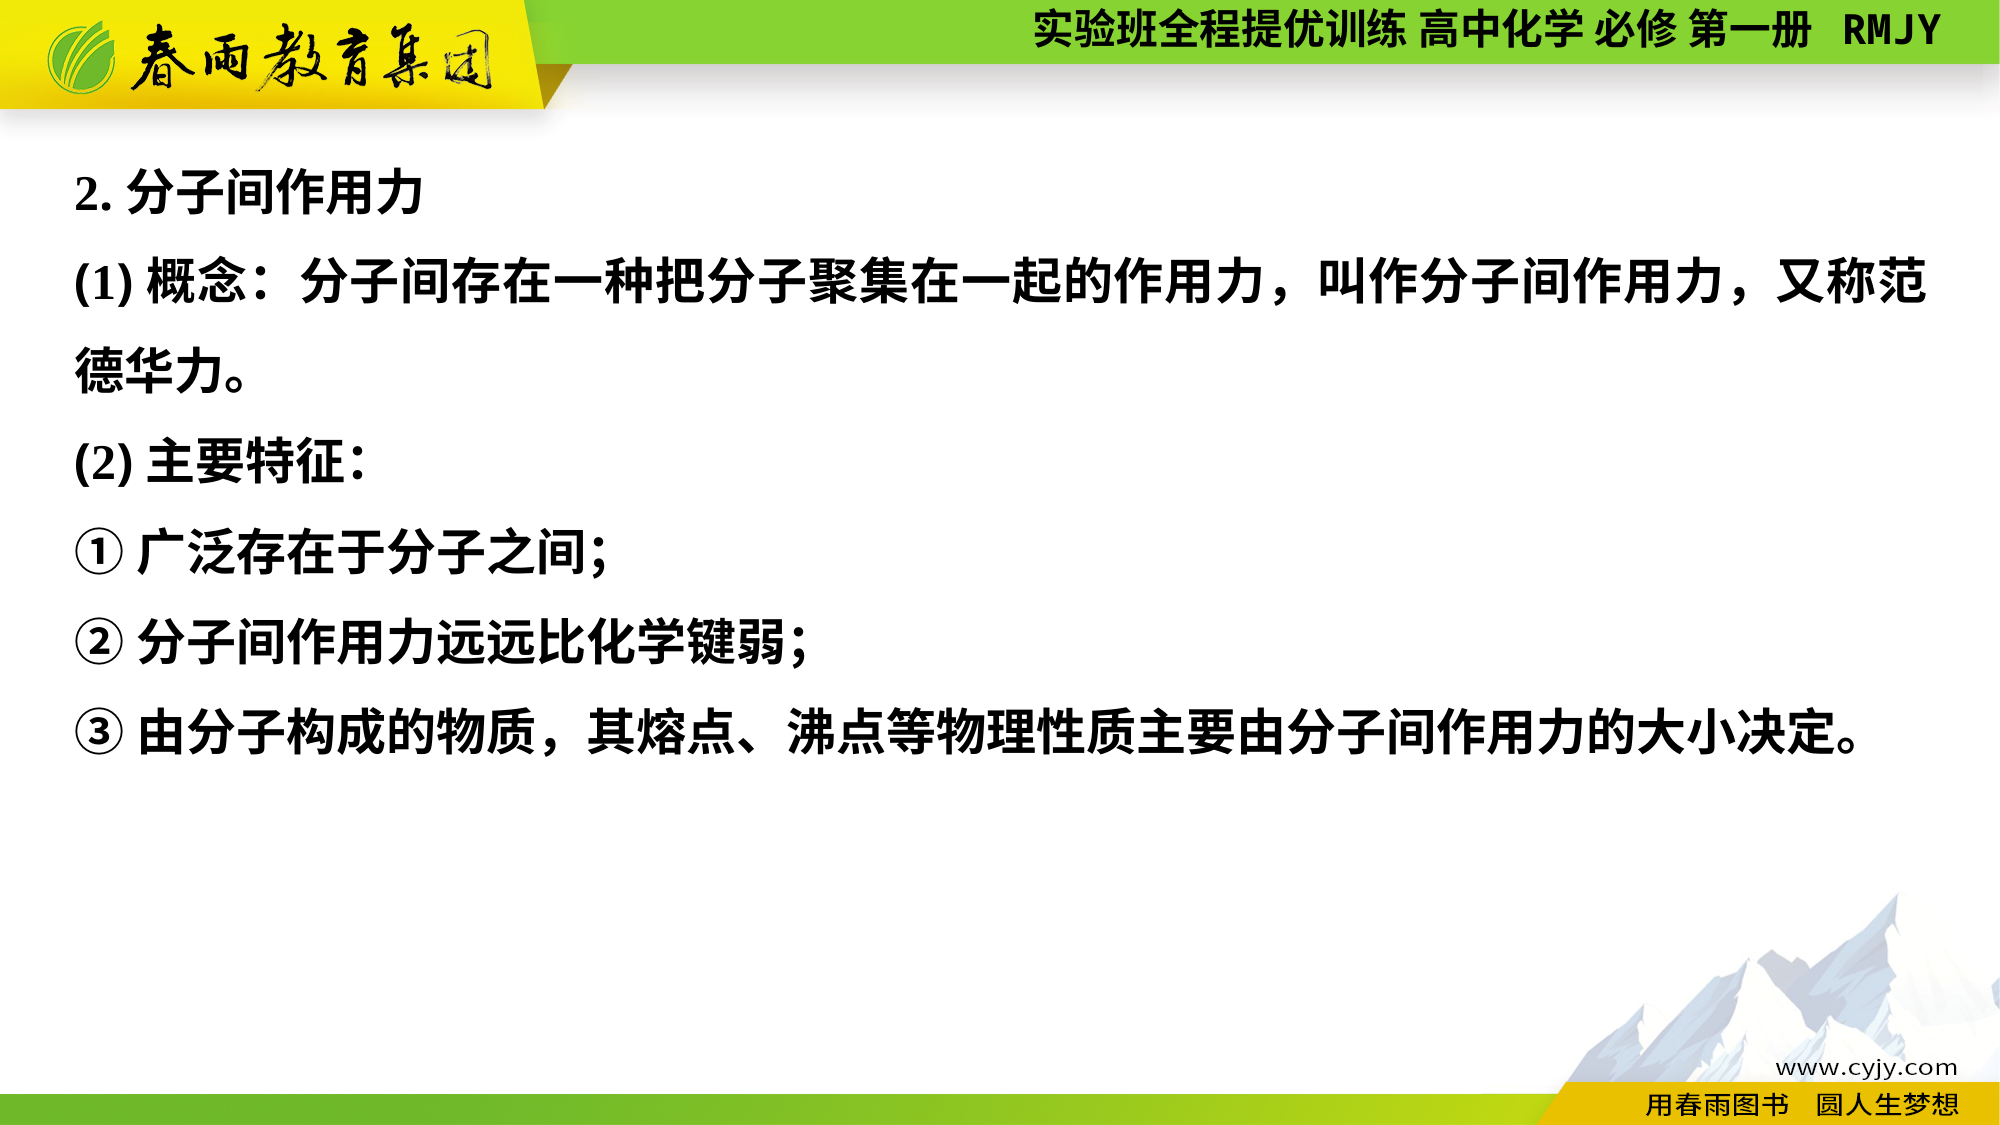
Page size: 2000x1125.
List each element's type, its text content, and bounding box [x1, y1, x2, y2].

picture [0, 0, 2000, 1125]
list 2.分子间作用力 (1)概念：分子间存在一种把分子聚集在一起的作用力，叫作分子间作用力，又称范德华力。 (2)主要特征： ①广泛存在于分子之间； ②分子间作用力远远比化学键弱； ③由分子构成的物质，其熔点、沸点等物理性质主要由分子间作用力的大小决定。 [59, 122, 1944, 763]
